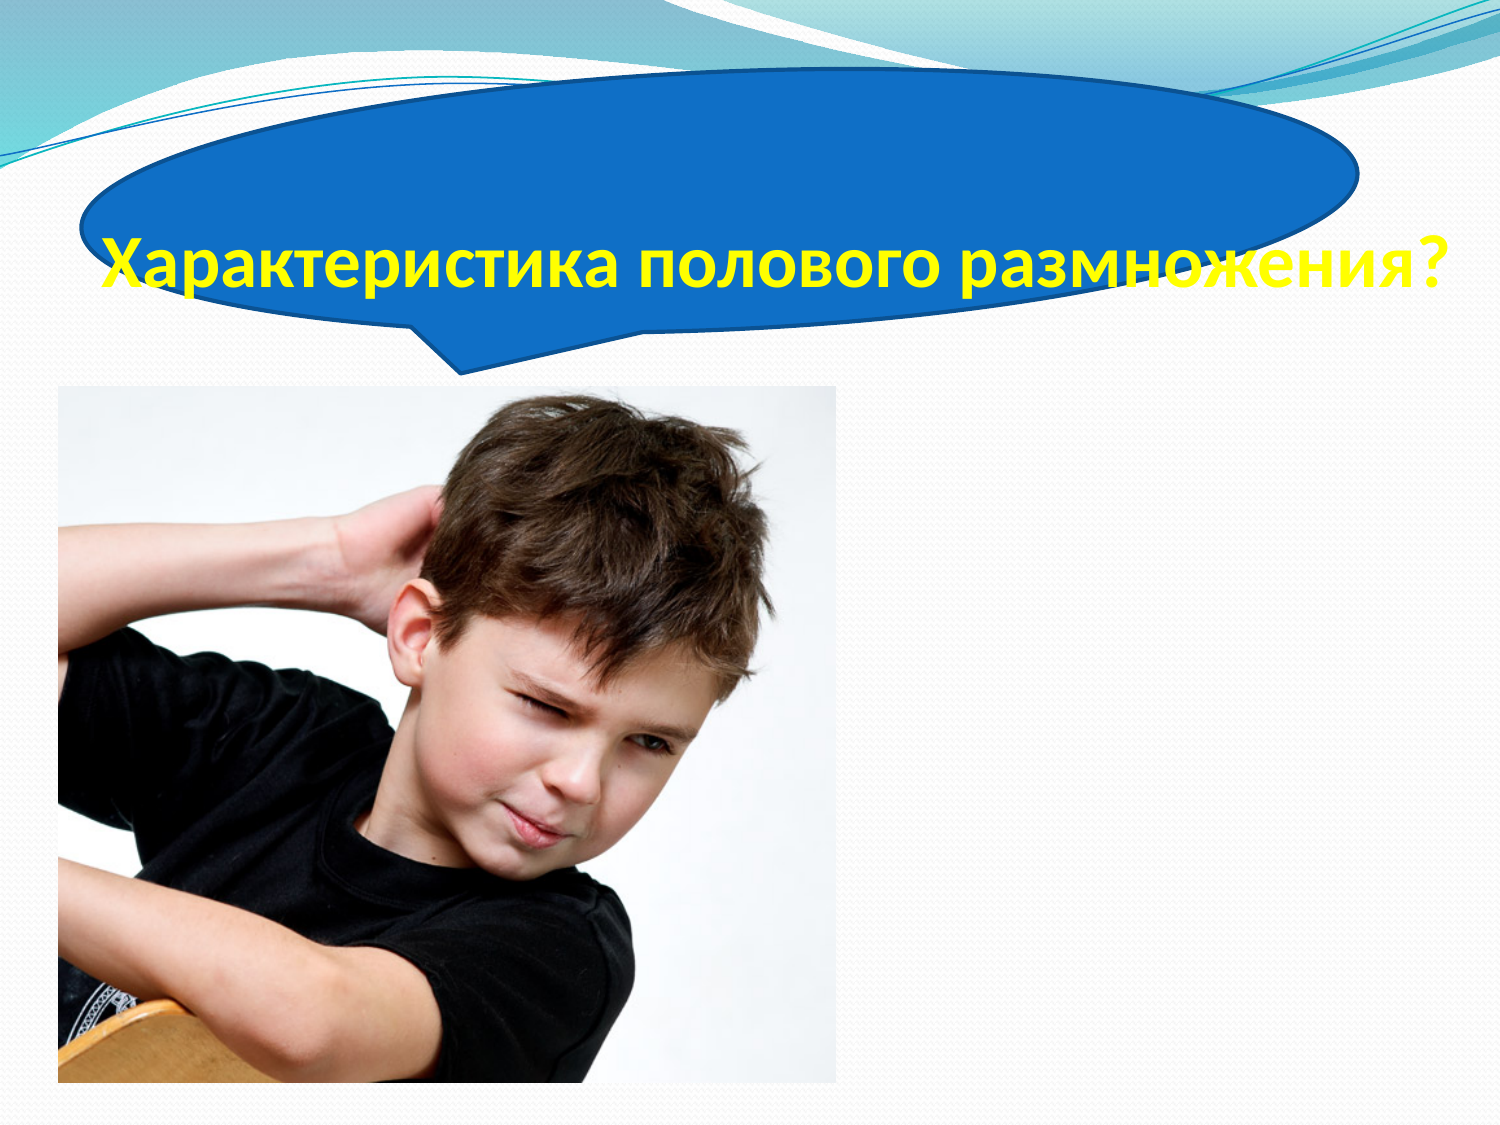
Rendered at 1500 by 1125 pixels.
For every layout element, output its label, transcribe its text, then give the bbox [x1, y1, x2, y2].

title Характеристика полового размножения? [82, 58, 1472, 303]
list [58, 386, 836, 1084]
text_box [213, 303, 1027, 376]
